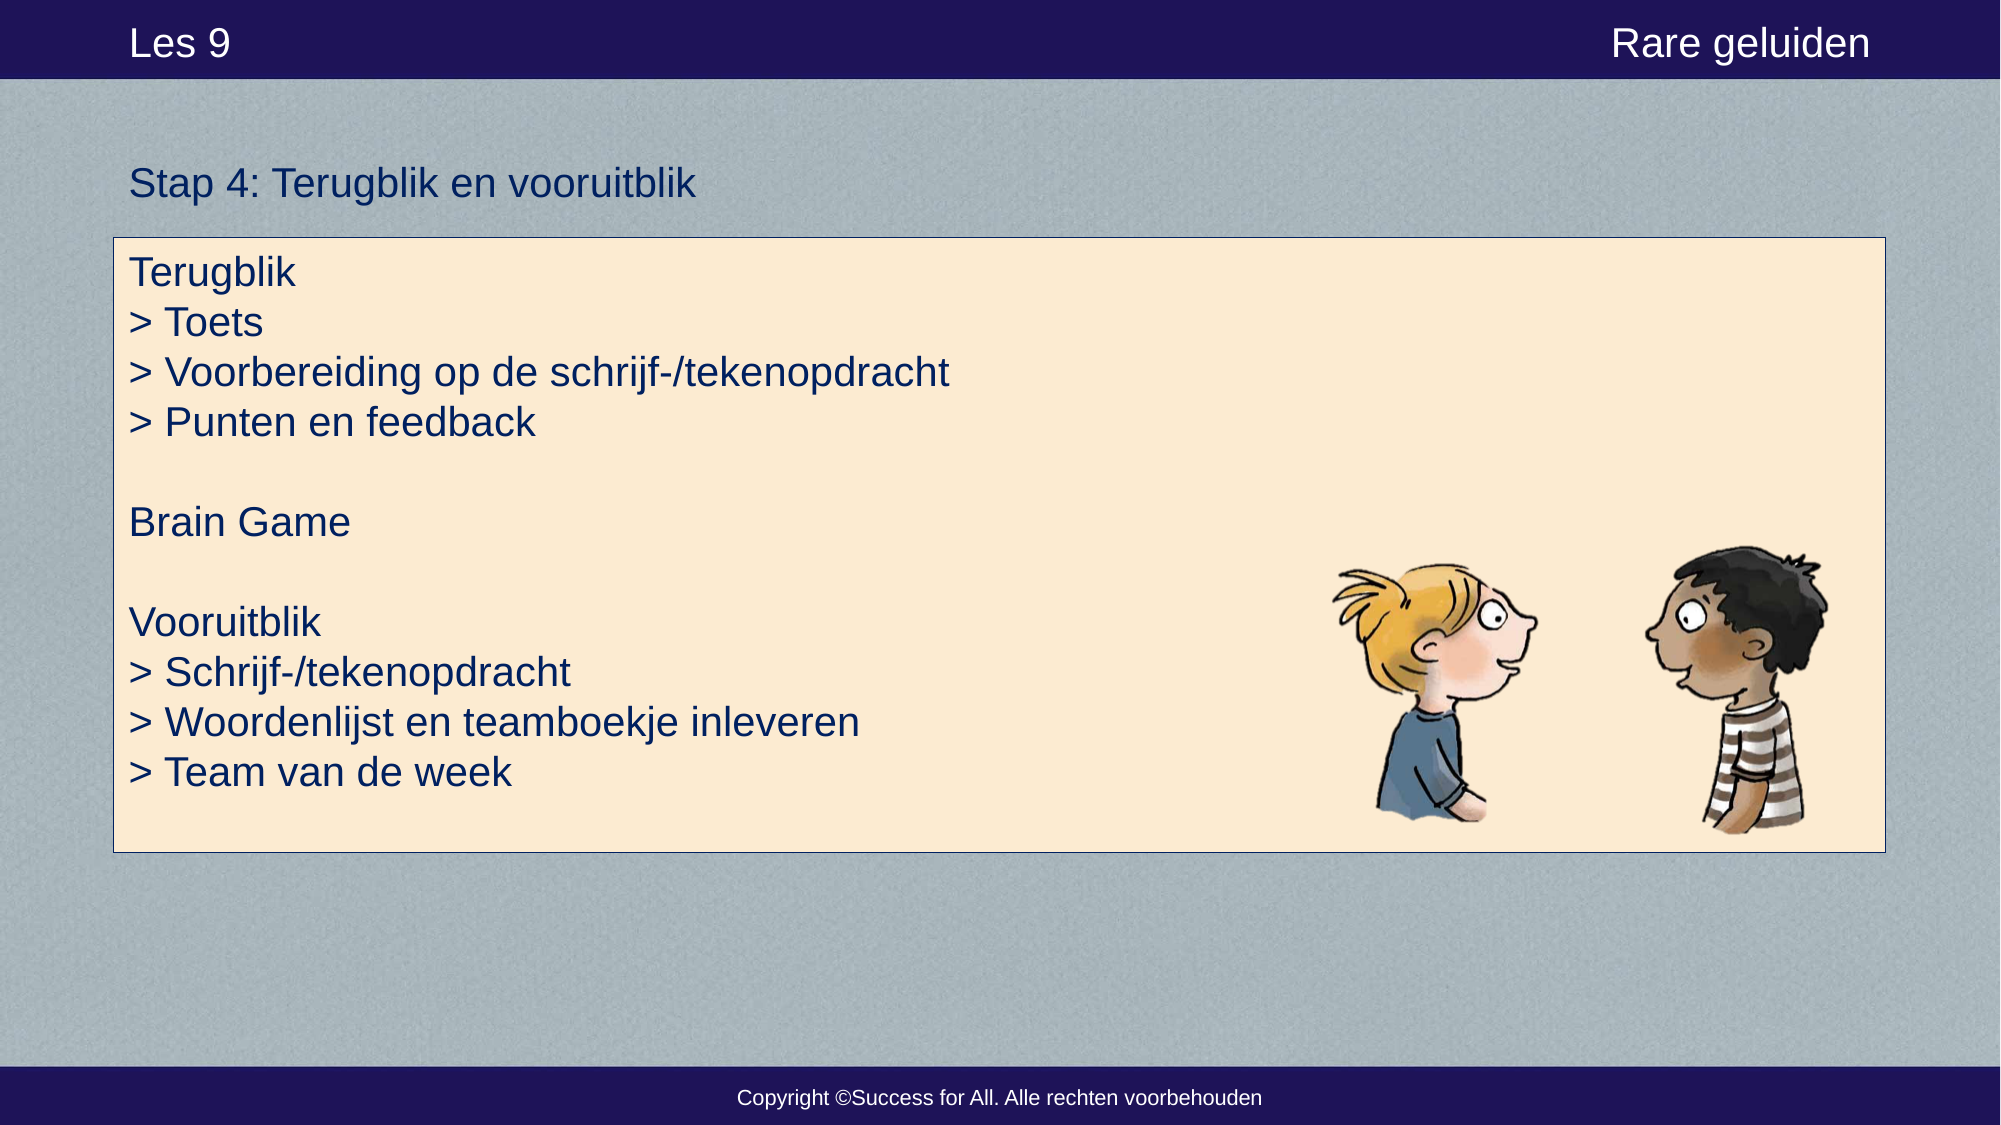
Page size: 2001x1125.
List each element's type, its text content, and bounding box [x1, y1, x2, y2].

text_box Rare geluiden [999, 8, 1886, 73]
text_box Copyright ©Success for All. Alle rechten voorbehouden [0, 1076, 2000, 1125]
text_box Terugblik > Toets > Voorbereiding op de schrijf-/tekenopdracht > Punten en feedback Brain Game Vooruitblik > Schrijf-/tekenopdracht > Woordenlijst en teamboekje inleveren > Team van de week [113, 237, 1886, 853]
picture [0, 0, 2001, 1125]
text_box Stap 4: Terugblik en vooruitblik [113, 148, 1635, 214]
text_box Les 9 [114, 8, 354, 73]
